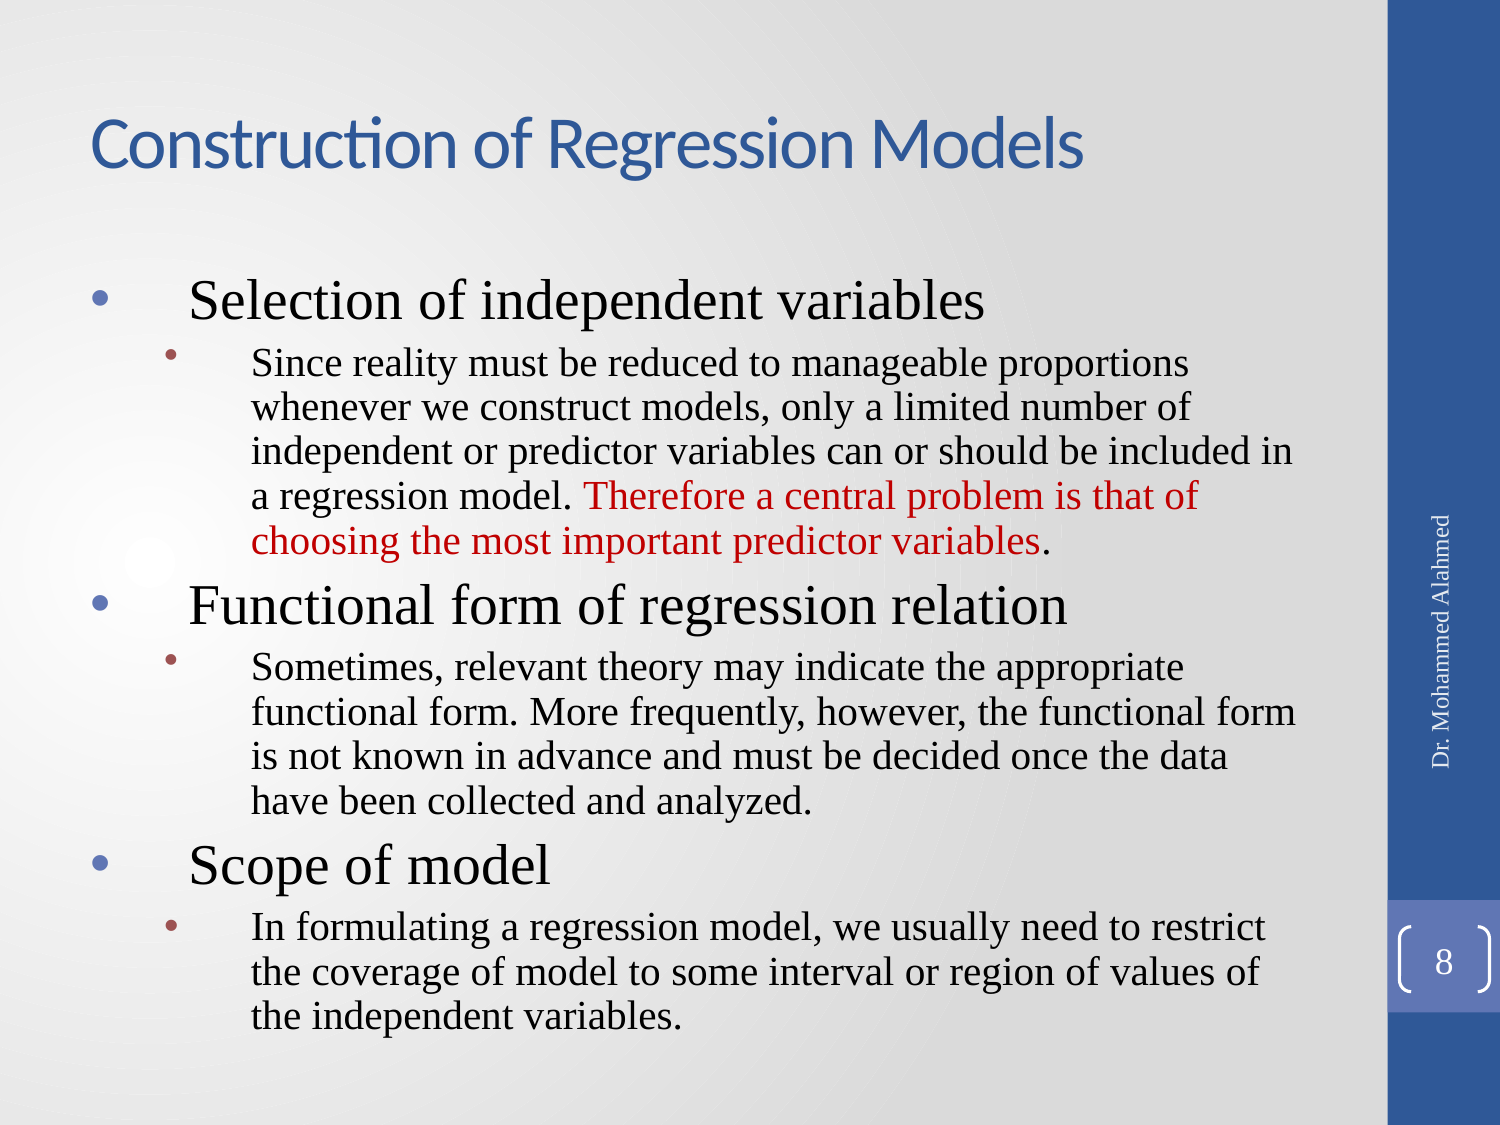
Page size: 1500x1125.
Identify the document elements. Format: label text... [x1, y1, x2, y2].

footer Dr. Mohammed Alahmed [1408, 500, 1469, 889]
list Selection of independent variables Since reality must be reduced to manageable proportions whenever we construct models, only a limited number of independent or predictor variables can or should be included in a regression model. Therefore a central problem is that of choosing the most important predictor variables. Functional form of regression relation Sometimes, relevant theory may indicate the appropriate functional form. More frequently, however, the functional form is not known in advance and must be decided once the data have been collected and analyzed. Scope of model In formulating a regression model, we usually need to restrict the coverage of model to some interval or region of values of the independent variables. [75, 262, 1325, 1050]
slide_number 8 [1397, 925, 1492, 994]
title Construction of Regression Models [75, 45, 1325, 233]
